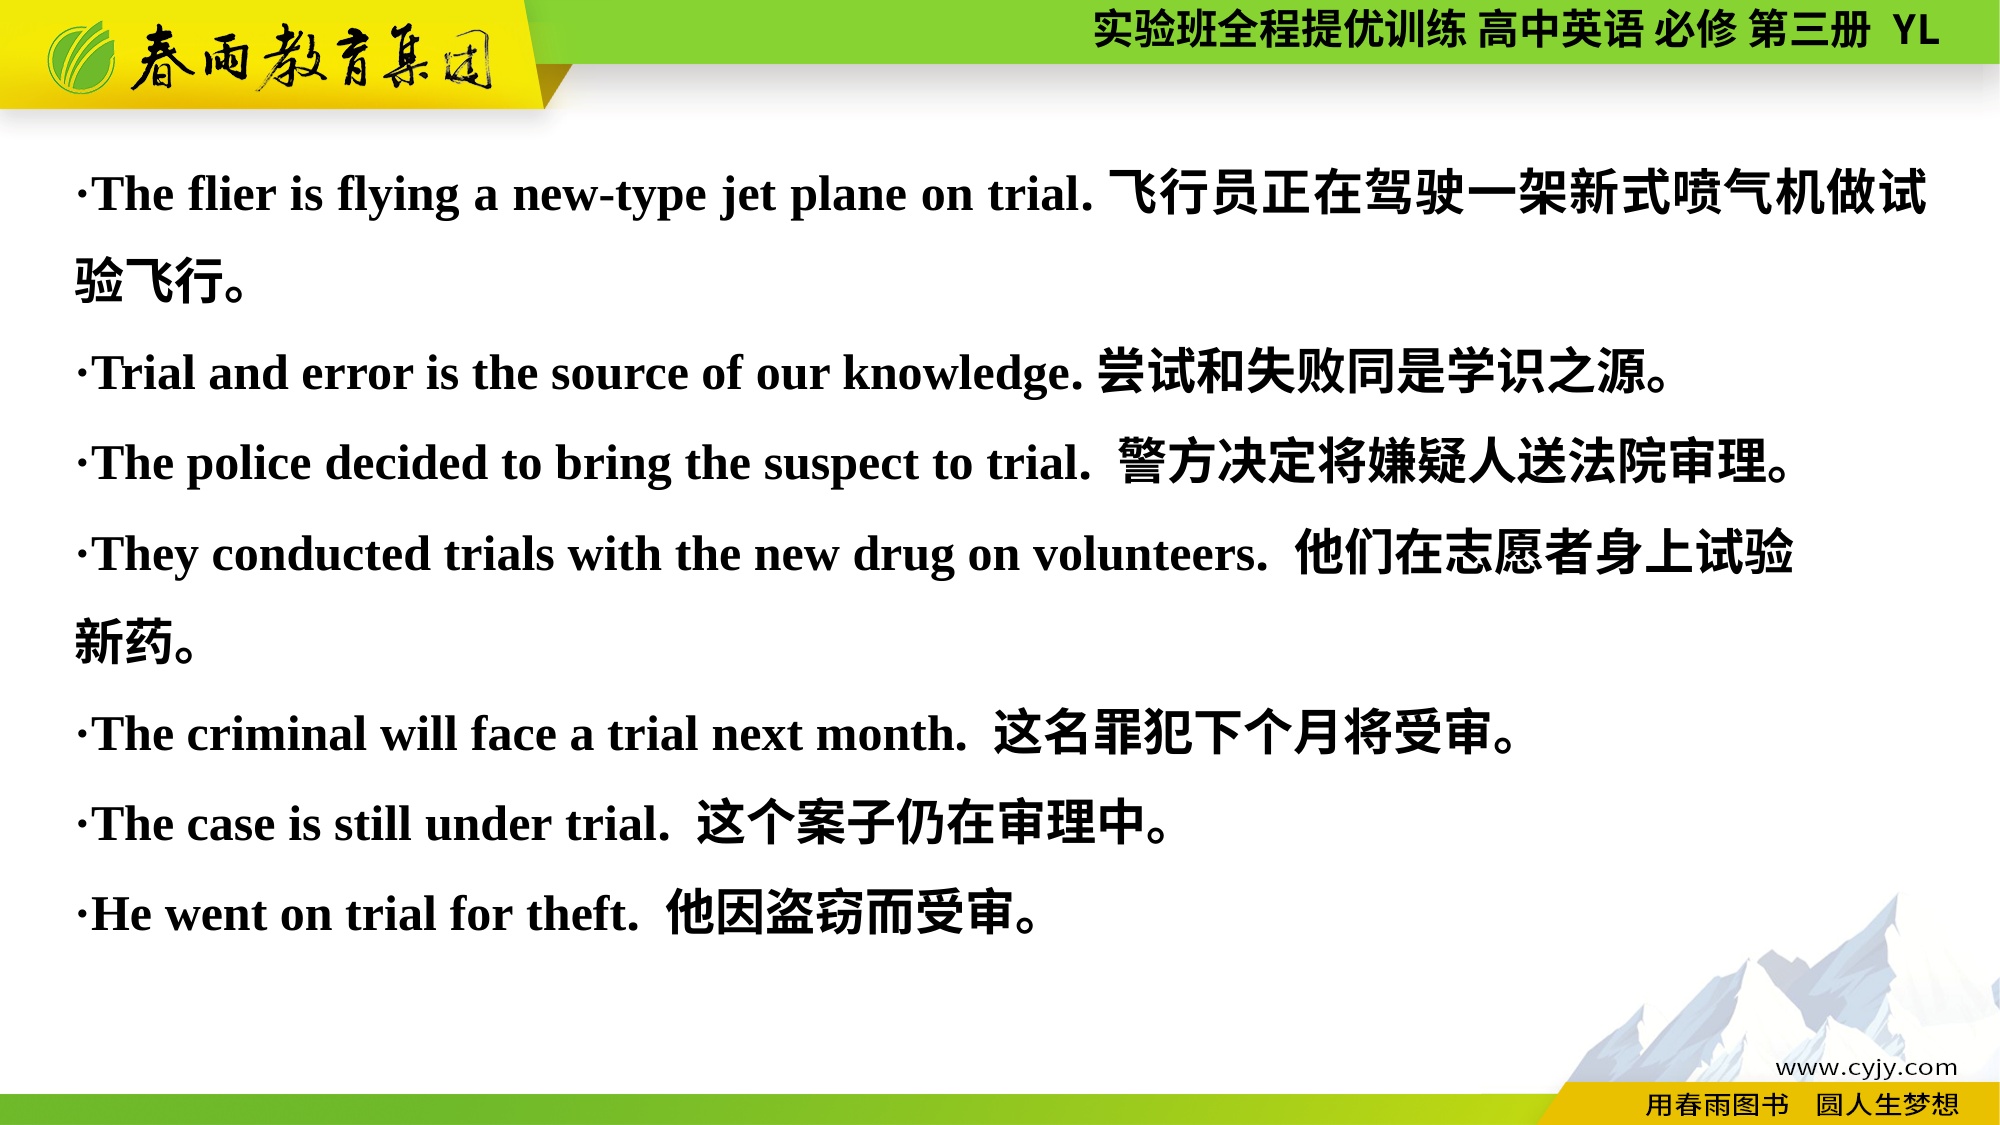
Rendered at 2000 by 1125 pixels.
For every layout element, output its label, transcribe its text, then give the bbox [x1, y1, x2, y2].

picture [0, 0, 2000, 1125]
list ·The flier is flying a new-type jet plane on trial.飞行员正在驾驶一架新式喷气机做试验飞行。 ·Trial and error is the source of our knowledge.尝试和失败同是学识之源。 ·The police decided to bring the suspect to trial. 警方决定将嫌疑人送法院审理。 ·They conducted trials with the new drug on volunteers. 他们在志愿者身上试验 新药。 ·The criminal will face a trial next month. 这名罪犯下个月将受审。 ·The case is still under trial. 这个案子仍在审理中。 ·He went on trial for theft. 他因盗窃而受审。 [59, 122, 1944, 944]
